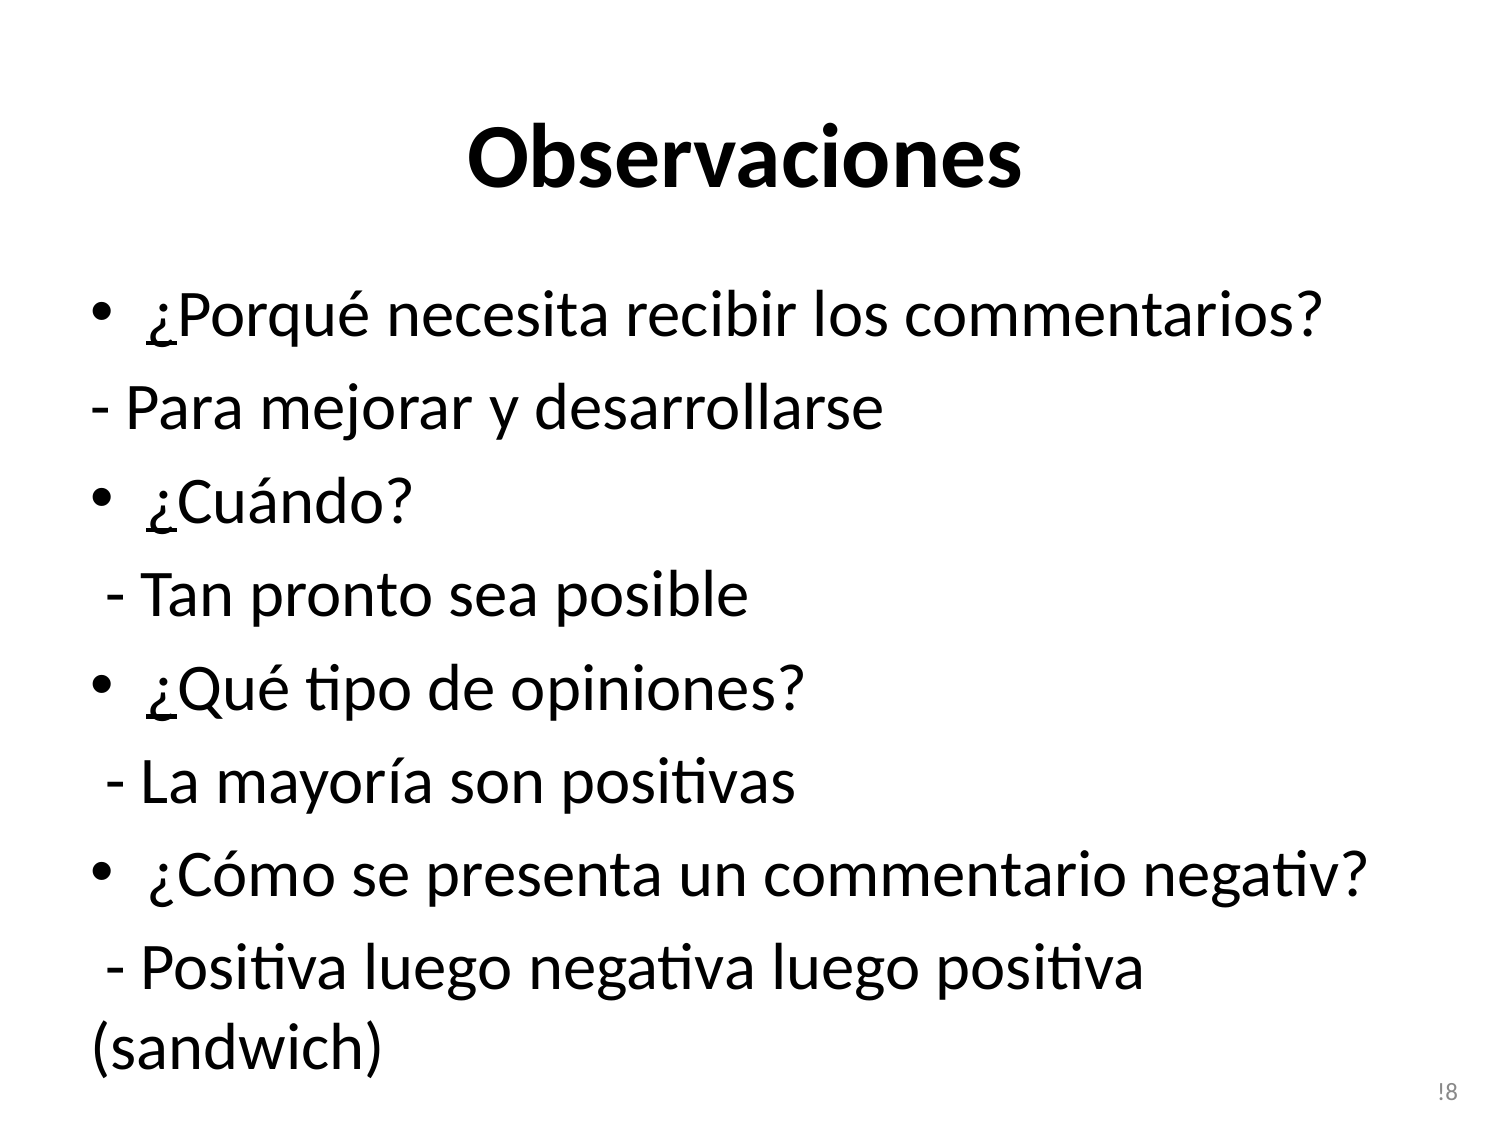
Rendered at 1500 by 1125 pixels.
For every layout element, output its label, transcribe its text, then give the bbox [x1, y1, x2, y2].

text_box !8 [1122, 1067, 1473, 1125]
list ¿Porqué necesita recibir los commentarios? - Para mejorar y desarrollarse ¿Cuándo? - Tan pronto sea posible ¿Qué tipo de opiniones? - La mayoría son positivas ¿Cómo se presenta un commentario negativ? - Positiva luego negativa luego positiva (sandwich) [74, 262, 1426, 1006]
title Observaciones [70, 81, 1421, 221]
